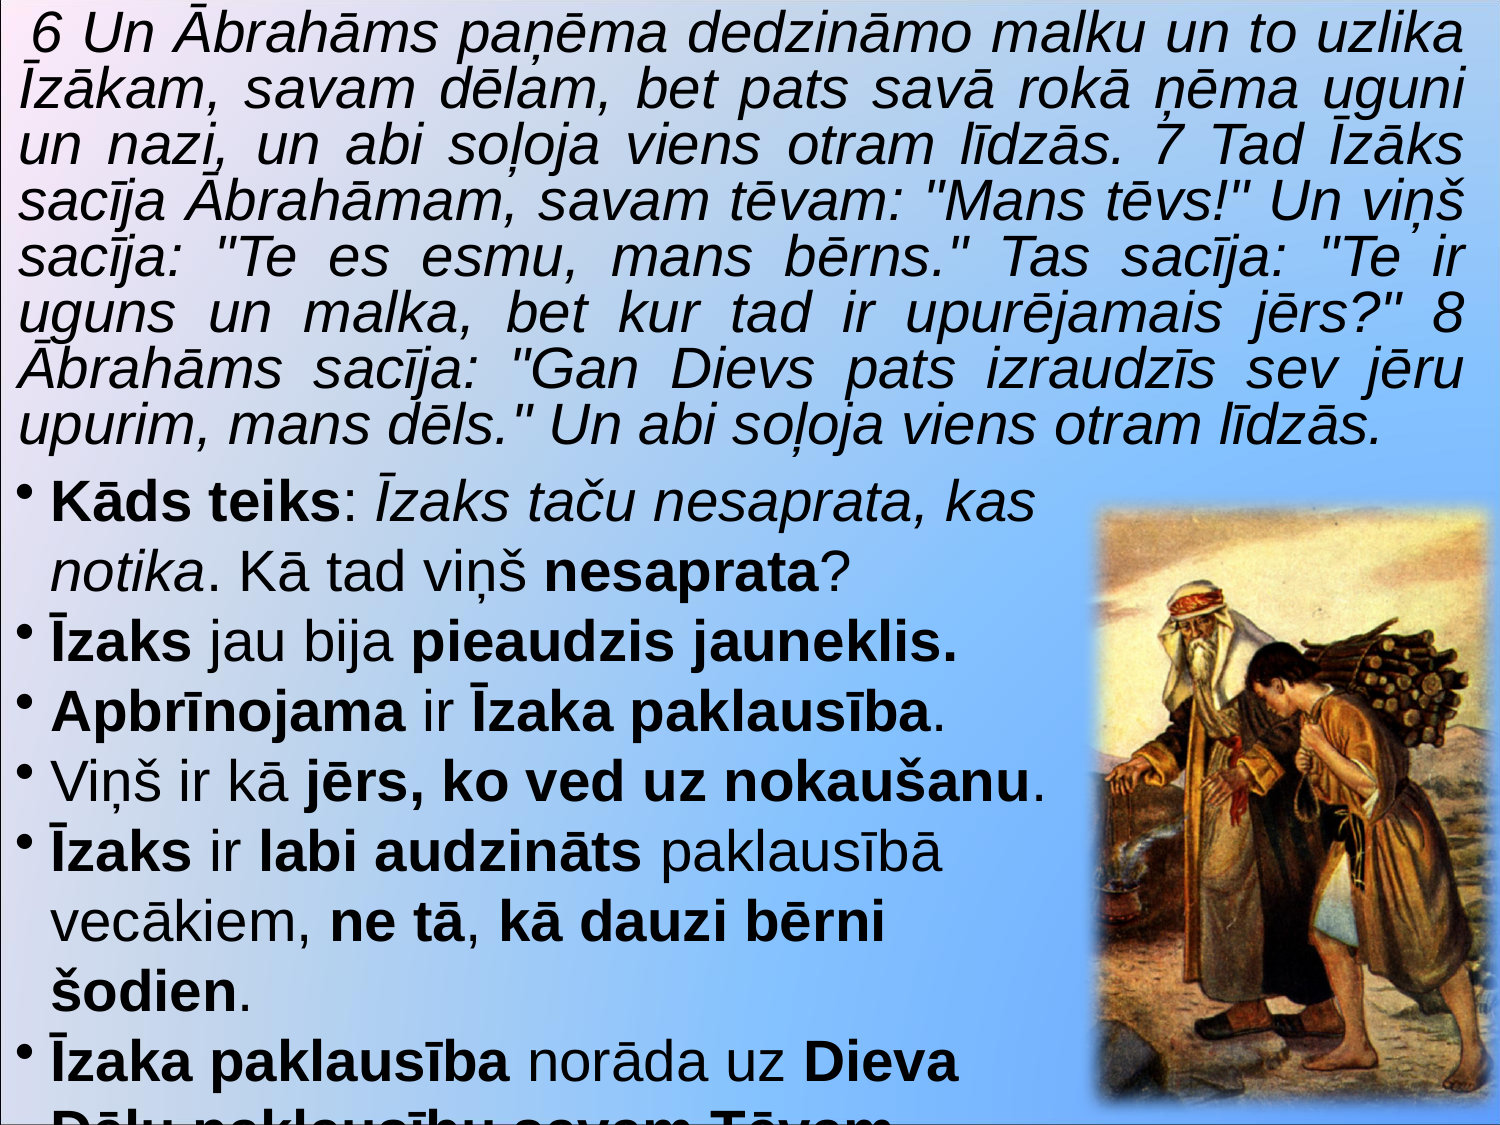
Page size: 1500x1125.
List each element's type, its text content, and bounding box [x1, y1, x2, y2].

text_box Kāds teiks: Īzaks taču nesaprata, kas notika. Kā tad viņš nesaprata? Īzaks jau bija pieaudzis jauneklis. Apbrīnojama ir Īzaka paklausība. Viņš ir kā jērs, ko ved uz nokaušanu. Īzaks ir labi audzināts paklausībā vecākiem, ne tā, kā dauzi bērni šodien. Īzaka paklausība norāda uz Dieva Dēlu paklausību savam Tēvam. [0, 456, 1105, 1125]
picture [0, 0, 1500, 1125]
list 6 Un Ābrahāms paņēma dedzināmo malku un to uzlika Īzākam, savam dēlam, bet pats savā rokā ņēma uguni un nazi, un abi soļoja viens otram līdzās. 7 Tad Īzāks sacīja Ābrahāmam, savam tēvam: "Mans tēvs!" Un viņš sacīja: "Te es esmu, mans bērns." Tas sacīja: "Te ir uguns un malka, bet kur tad ir upurējamais jērs?" 8 Ābrahāms sacīja: "Gan Dievs pats izraudzīs sev jēru upurim, mans dēls." Un abi soļoja viens otram līdzās. [0, 0, 1483, 173]
